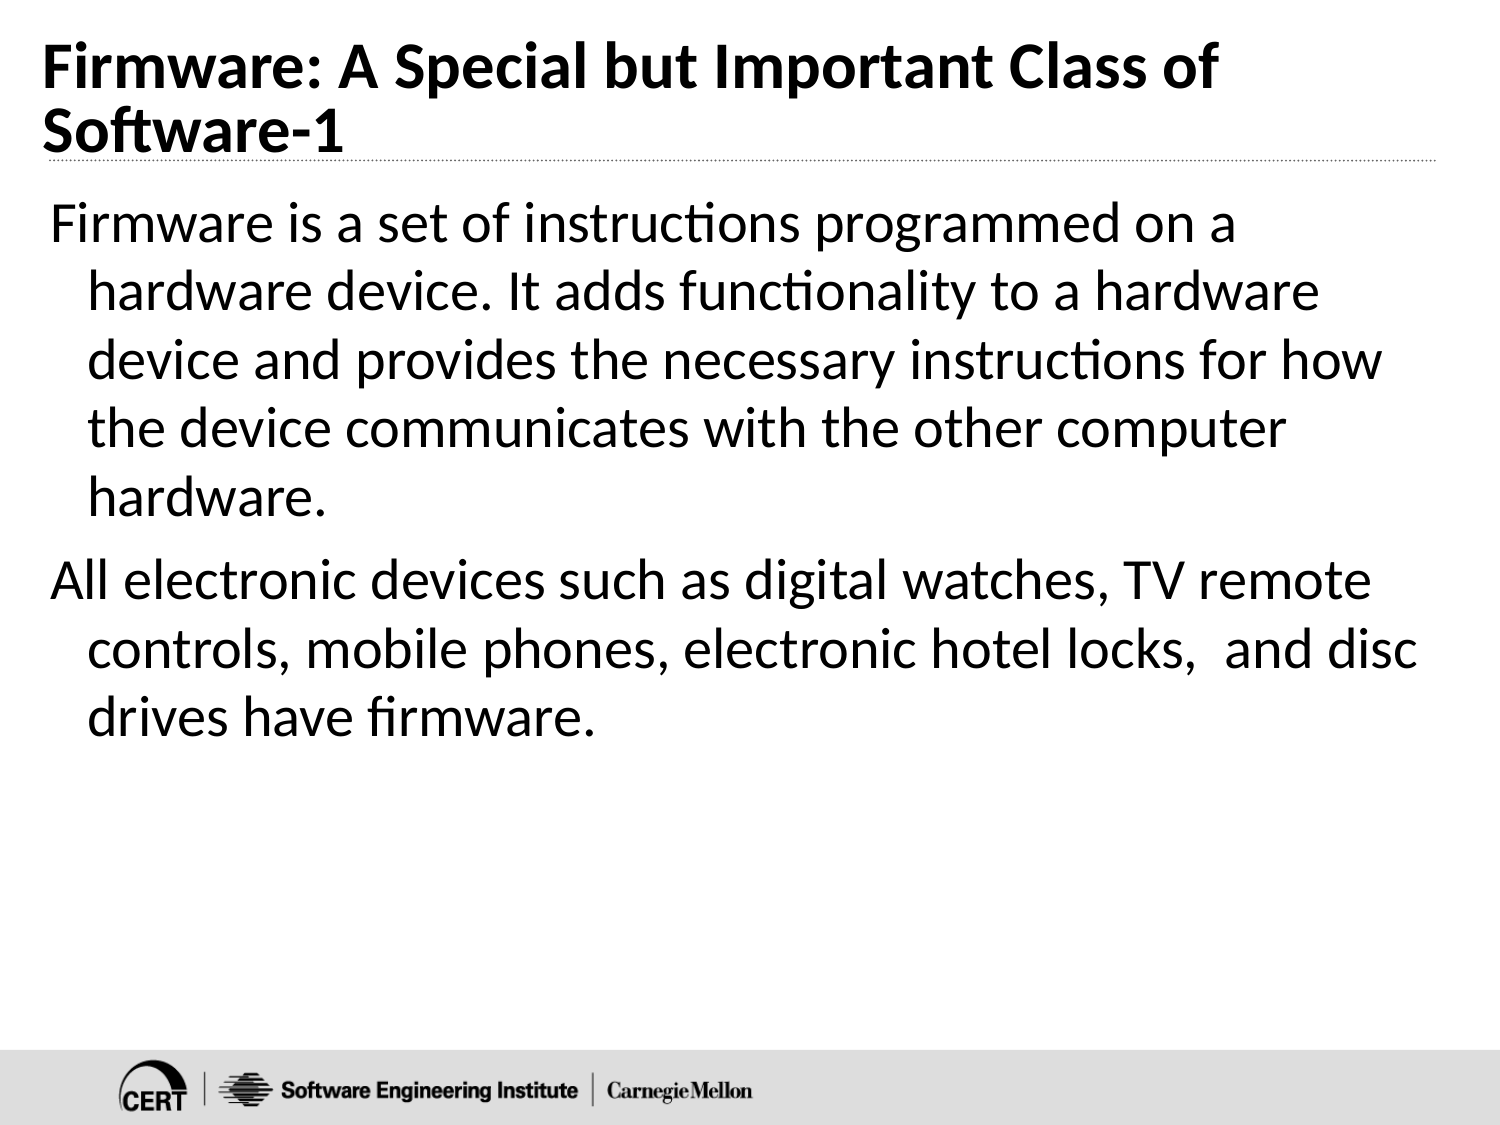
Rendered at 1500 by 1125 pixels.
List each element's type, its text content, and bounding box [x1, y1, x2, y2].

list Firmware is a set of instructions programmed on a hardware device. It adds functionality to a hardware device and provides the necessary instructions for how the device communicates with the other computer hardware. All electronic devices such as digital watches, TV remote controls, mobile phones, electronic hotel locks, and disc drives have firmware. [49, 187, 1438, 1001]
title Firmware: A Special but Important Class of Software-1 [42, 37, 1434, 155]
picture [102, 1056, 765, 1117]
